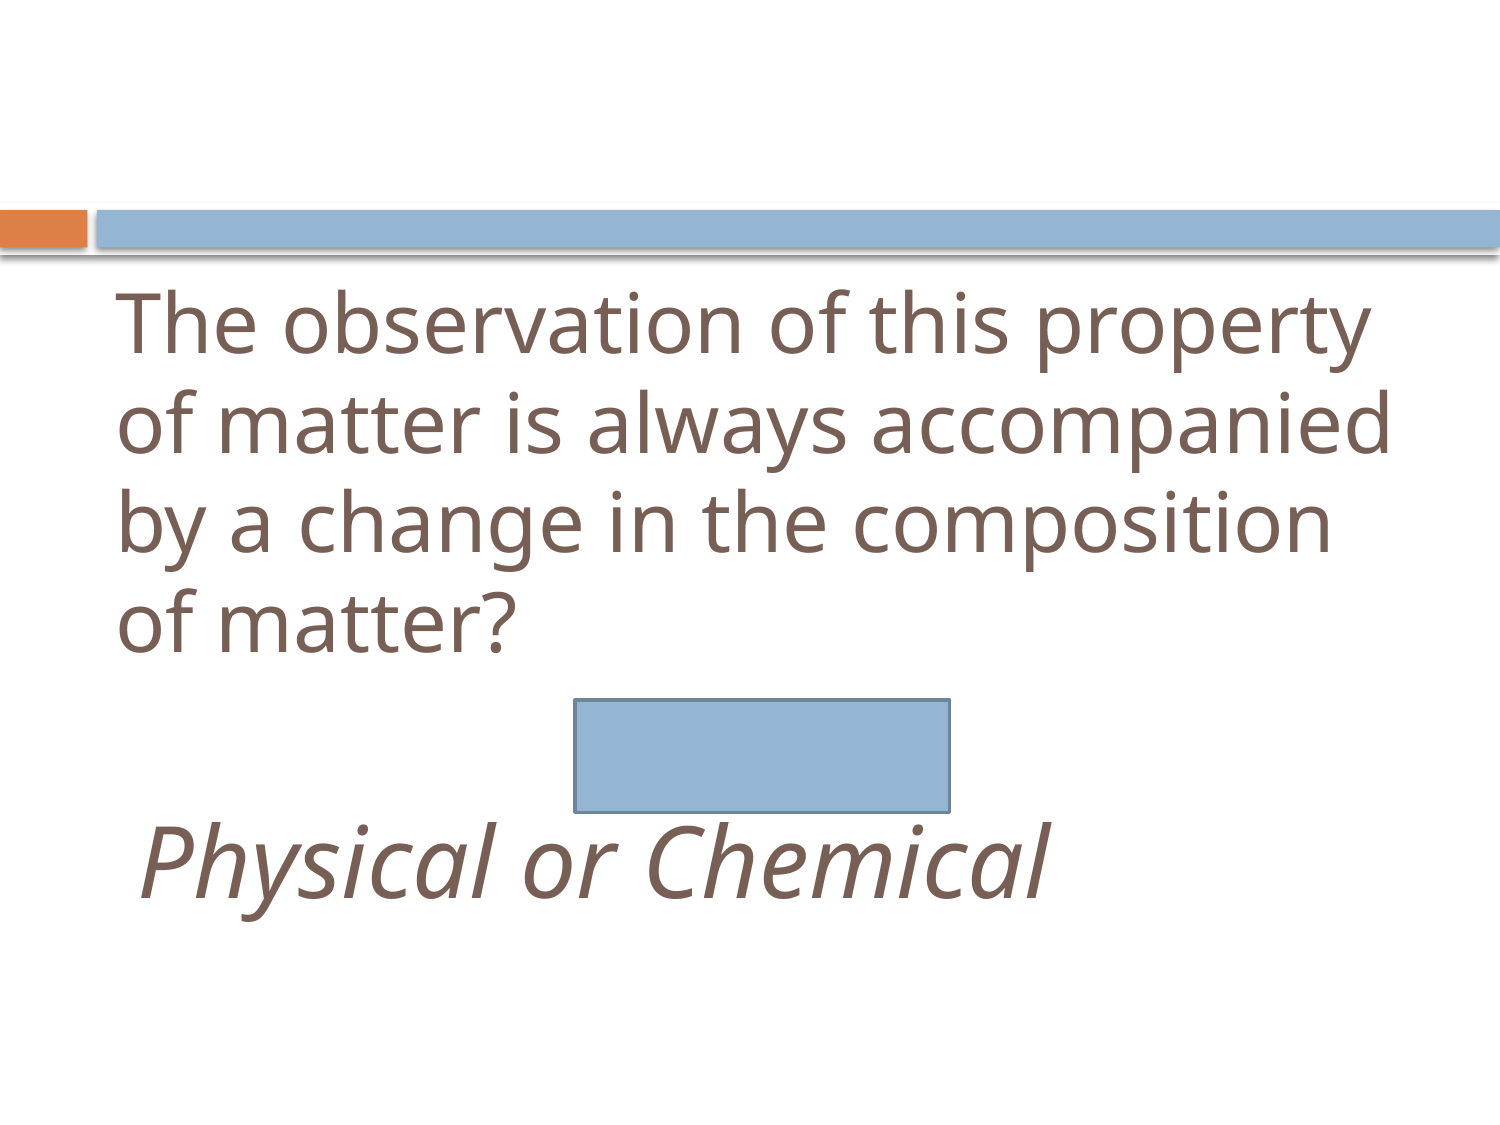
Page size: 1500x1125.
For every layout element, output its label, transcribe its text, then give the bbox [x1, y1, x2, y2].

list The observation of this property of matter is always accompanied by a change in the composition of matter? Physical or Chemical [100, 262, 1438, 1000]
